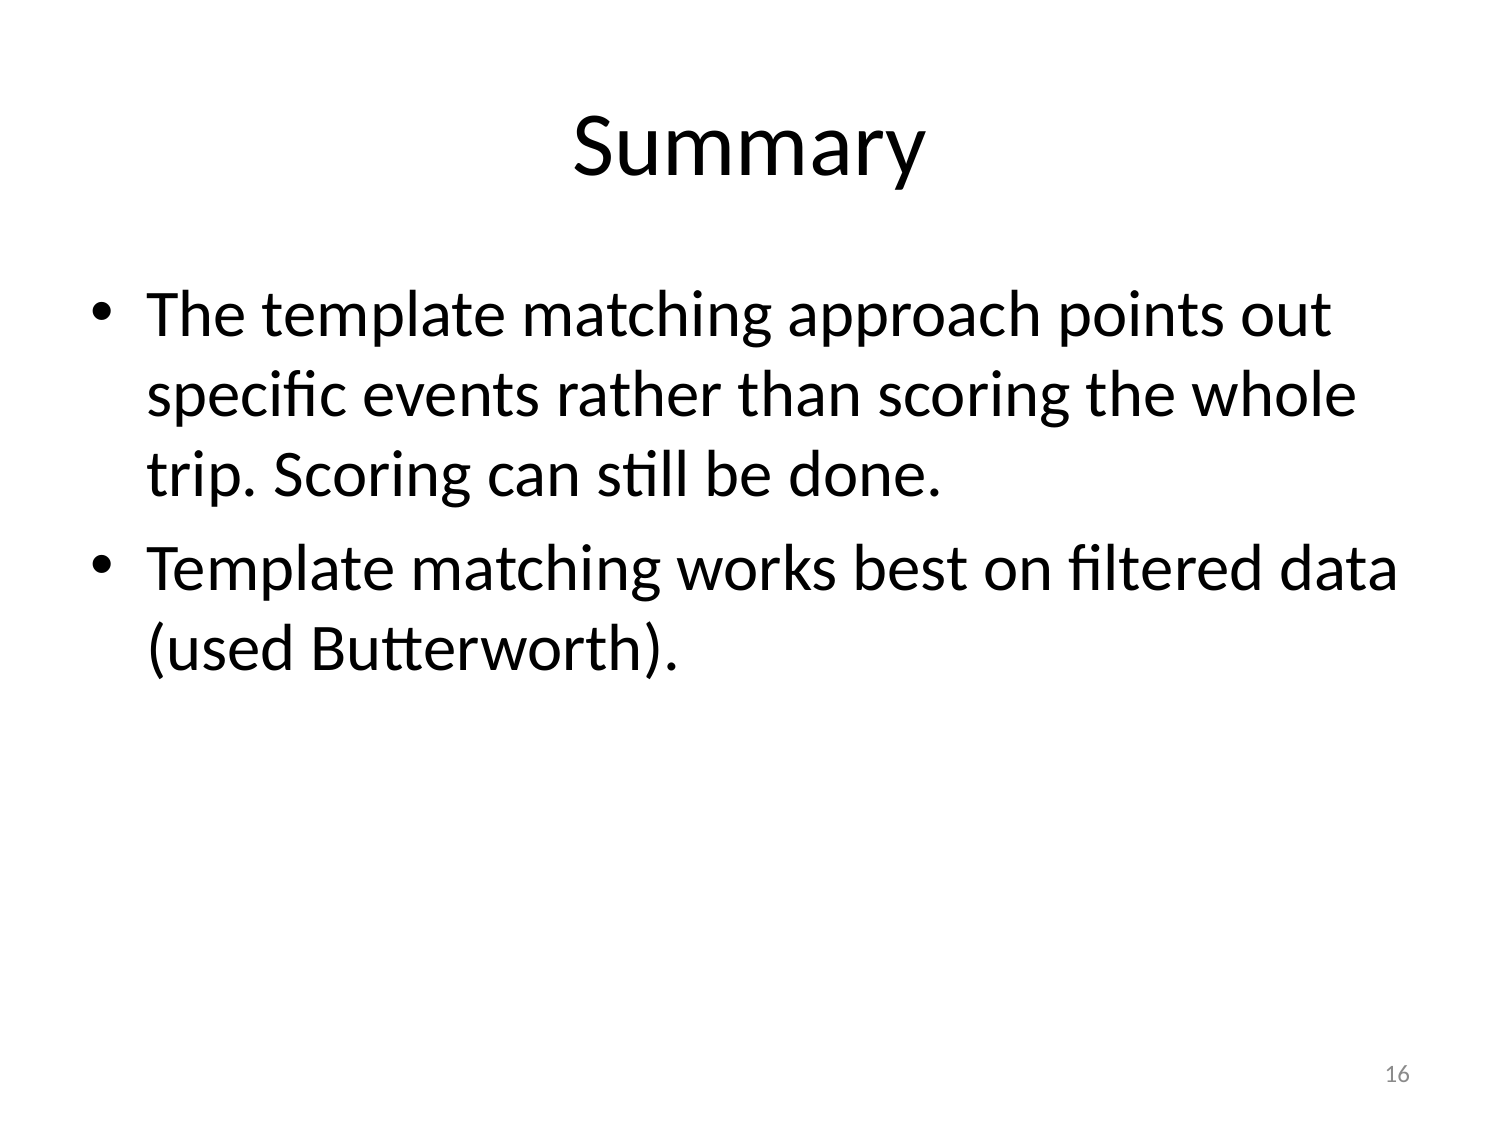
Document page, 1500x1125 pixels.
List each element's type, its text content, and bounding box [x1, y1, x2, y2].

title Summary [75, 45, 1425, 233]
list The template matching approach points out specific events rather than scoring the whole trip. Scoring can still be done. Template matching works best on filtered data (used Butterworth). [75, 262, 1425, 1005]
slide_number 16 [1074, 1042, 1425, 1103]
